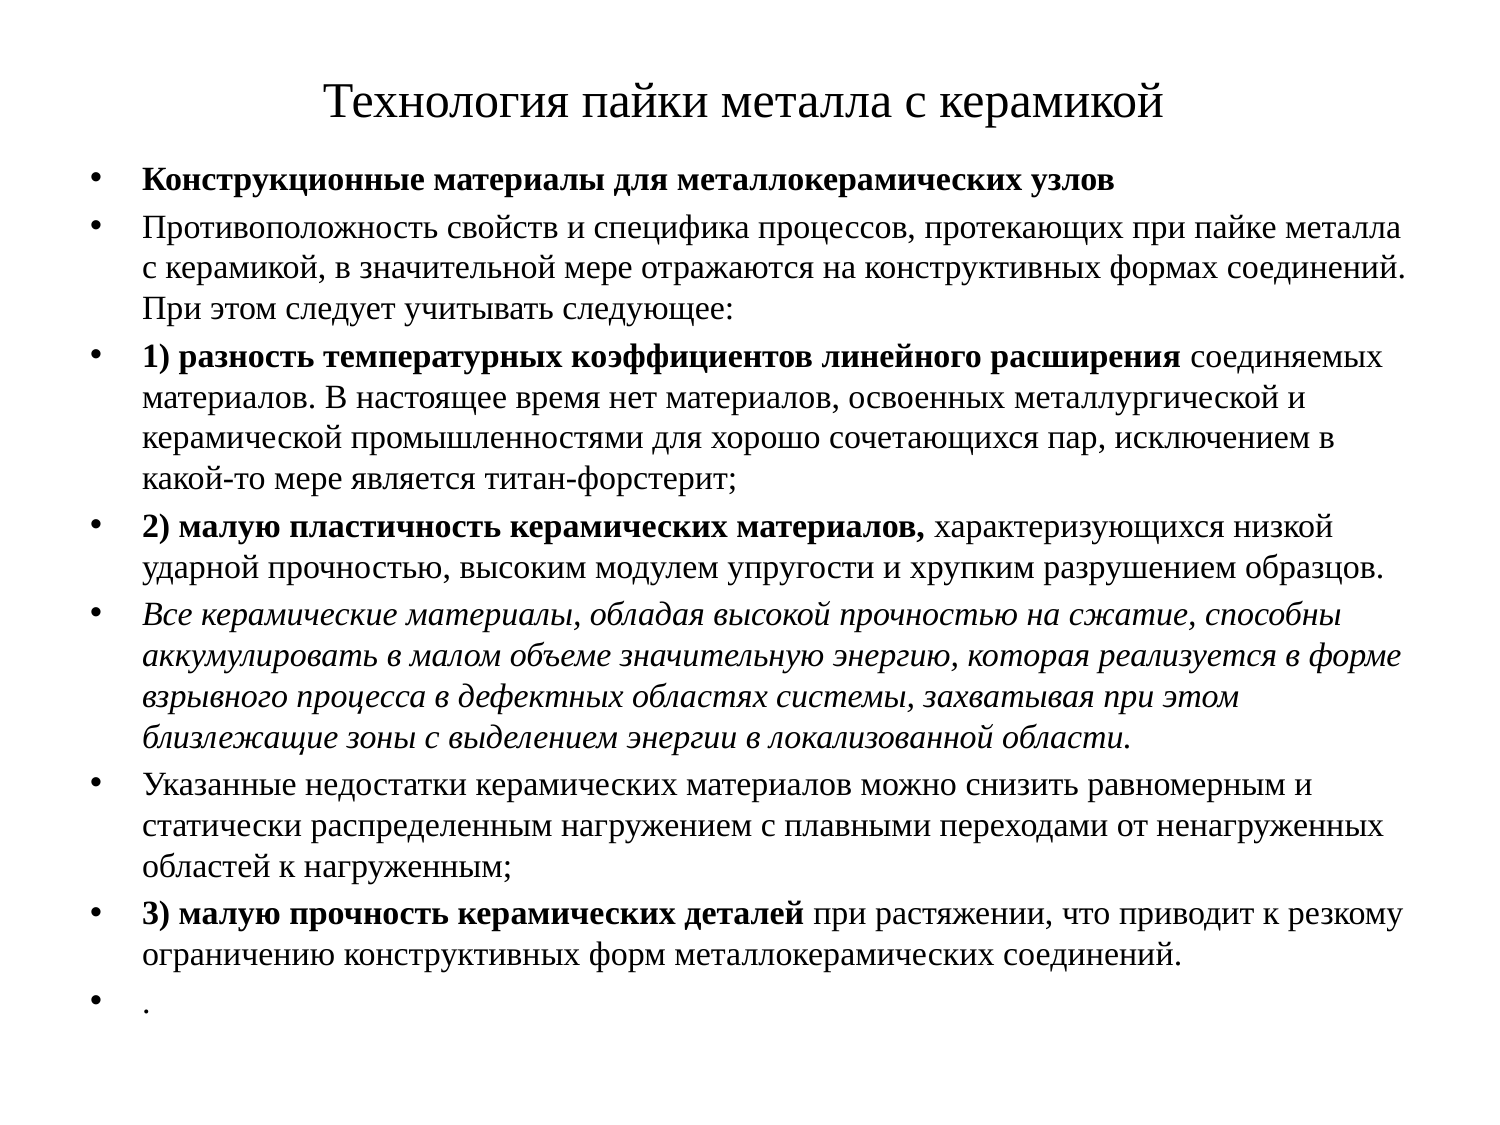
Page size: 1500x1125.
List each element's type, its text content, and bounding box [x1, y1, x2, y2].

list Конструкционные материалы для металлокерамических узлов Противоположность свойств и специфика процессов, протекающих при пайке металла с керамикой, в значительной мере отражаются на конструктивных формах соединений. При этом следует учитывать следующее: 1) разность температурных коэффициентов линейного расширения соединяемых материалов. В настоящее время нет материалов, освоенных металлургической и керамической промышленностями для хорошо сочетающихся пар, исключением в какой-то мере является титан-форстерит; 2) малую пластичность керамических материалов, характеризующихся низкой ударной прочностью, высоким модулем упругости и хрупким разрушением образцов. Все керамические материалы, обладая высокой прочностью на сжатие, способны аккумулировать в малом объеме значительную энергию, которая реализуется в форме взрывного процесса в дефектных областях системы, захватывая при этом близлежащие зоны с выделением энергии в локализованной области. Указанные недостатки керамических материалов можно снизить равномерным и статически распределенным нагружением с плавными переходами от ненагруженных областей к нагруженным; 3) малую прочность керамических деталей при растяжении, что приводит к резкому ограничению конструктивных форм металлокерамических соединений. . [75, 149, 1425, 1059]
title Технология пайки металла с керамикой [75, 45, 1425, 149]
